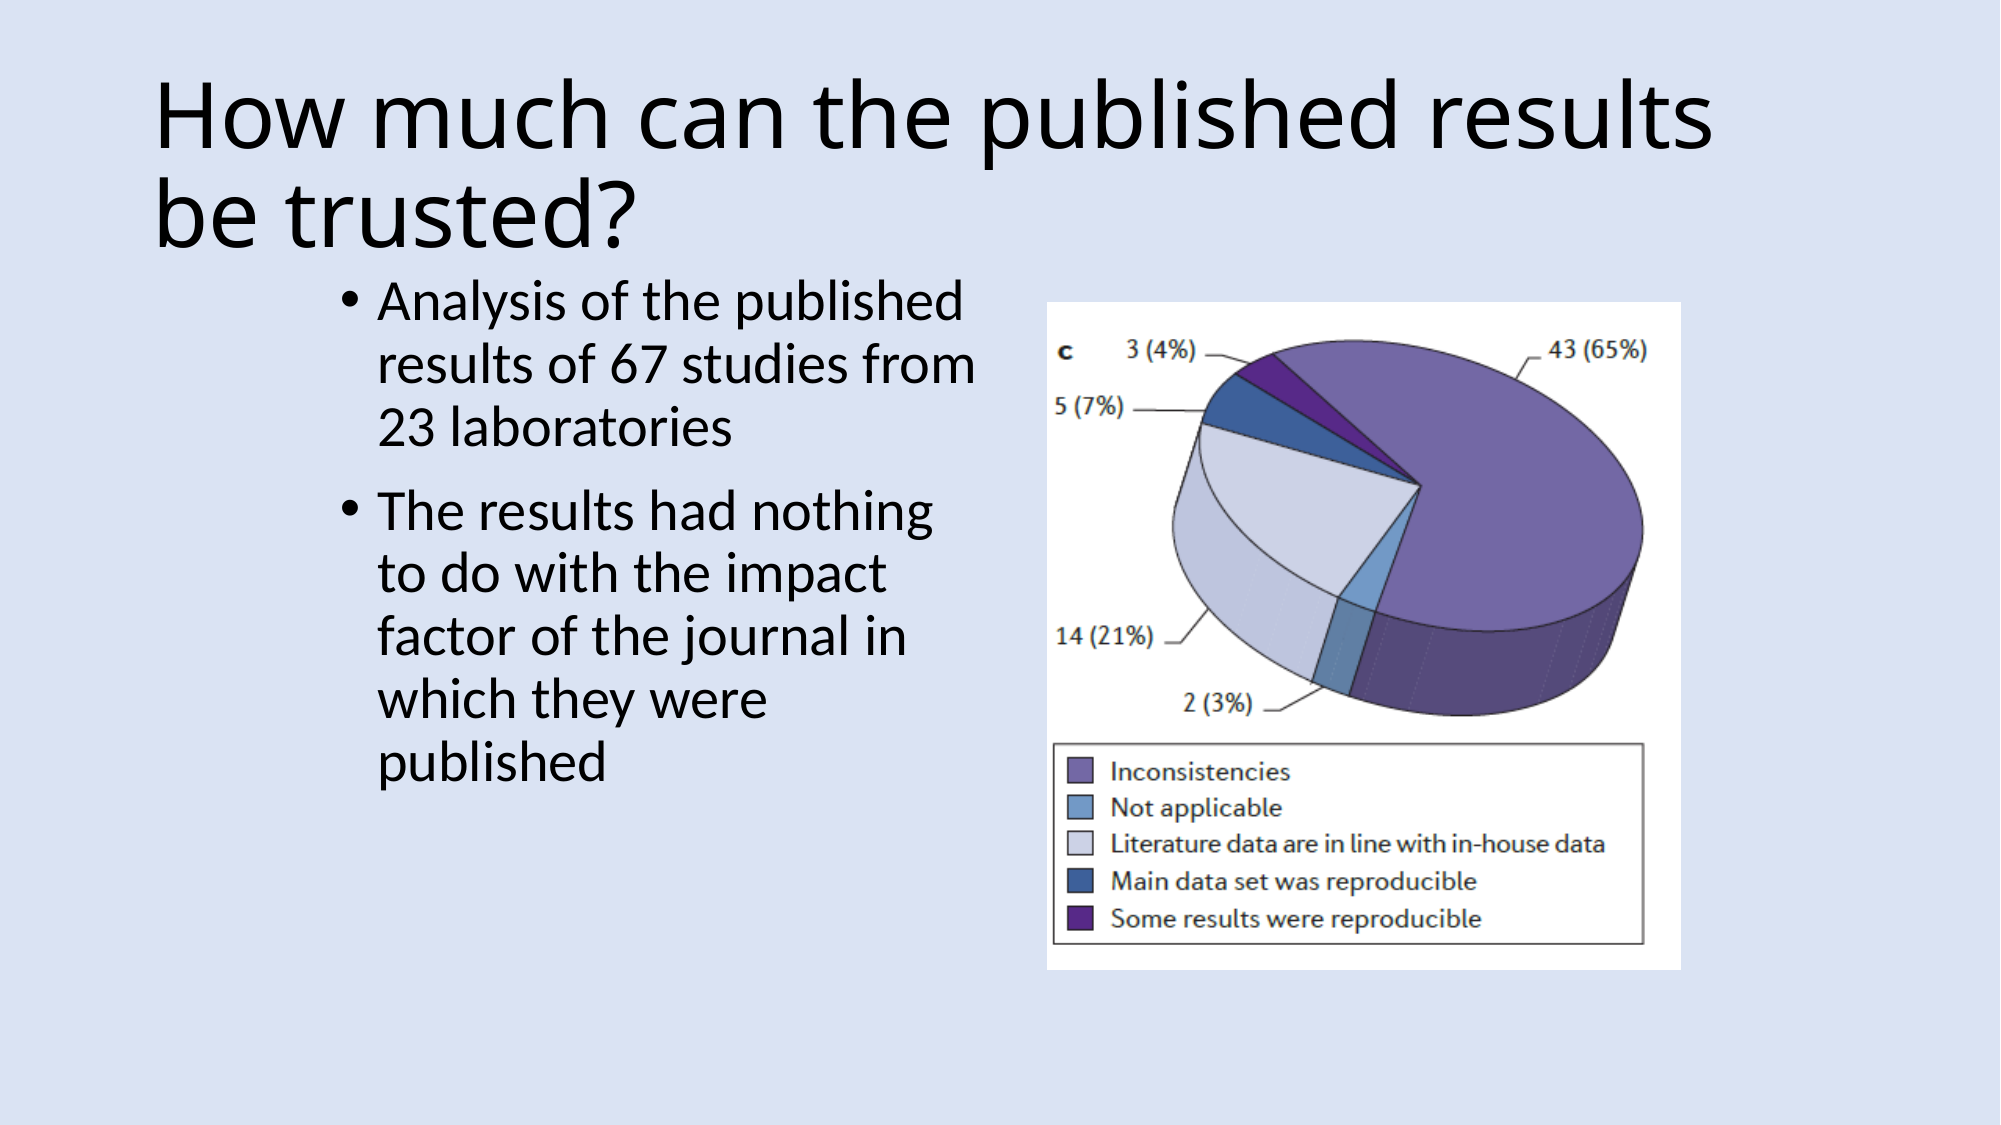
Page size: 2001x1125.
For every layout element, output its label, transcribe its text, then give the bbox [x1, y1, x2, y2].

list Analysis of the published results of 67 studies from 23 laboratories The results had nothing to do with the impact factor of the journal in which they were published [324, 262, 1012, 1005]
title How much can the published results be trusted? [137, 59, 1863, 278]
picture [1047, 302, 1681, 970]
